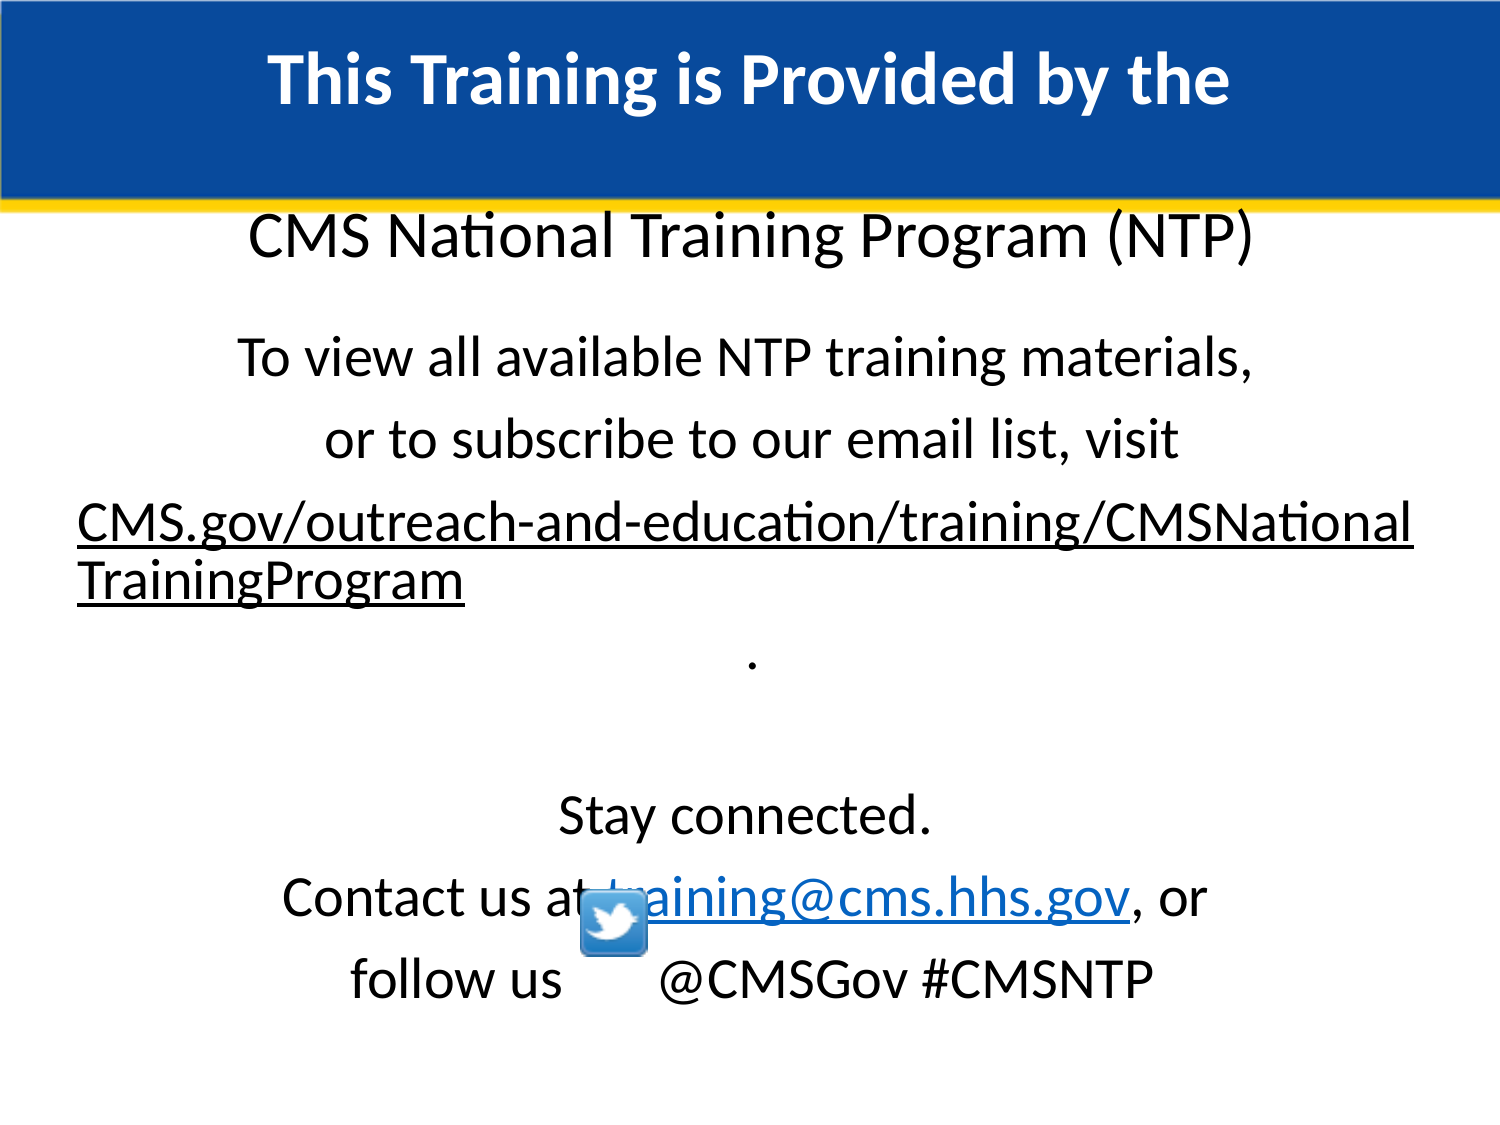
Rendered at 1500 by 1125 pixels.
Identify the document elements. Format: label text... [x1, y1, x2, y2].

text_box CMS National Training Program (NTP) To view all available NTP training materials, or to subscribe to our email list, visit CMS.gov/outreach-and-education/training/CMSNationalTrainingProgram. Stay connected. Contact us at training@cms.hhs.gov, or follow us @CMSGov #CMSNTP [62, 183, 1443, 1018]
title This Training is Provided by the [0, 1, 1500, 160]
picture [0, 160, 1500, 1125]
